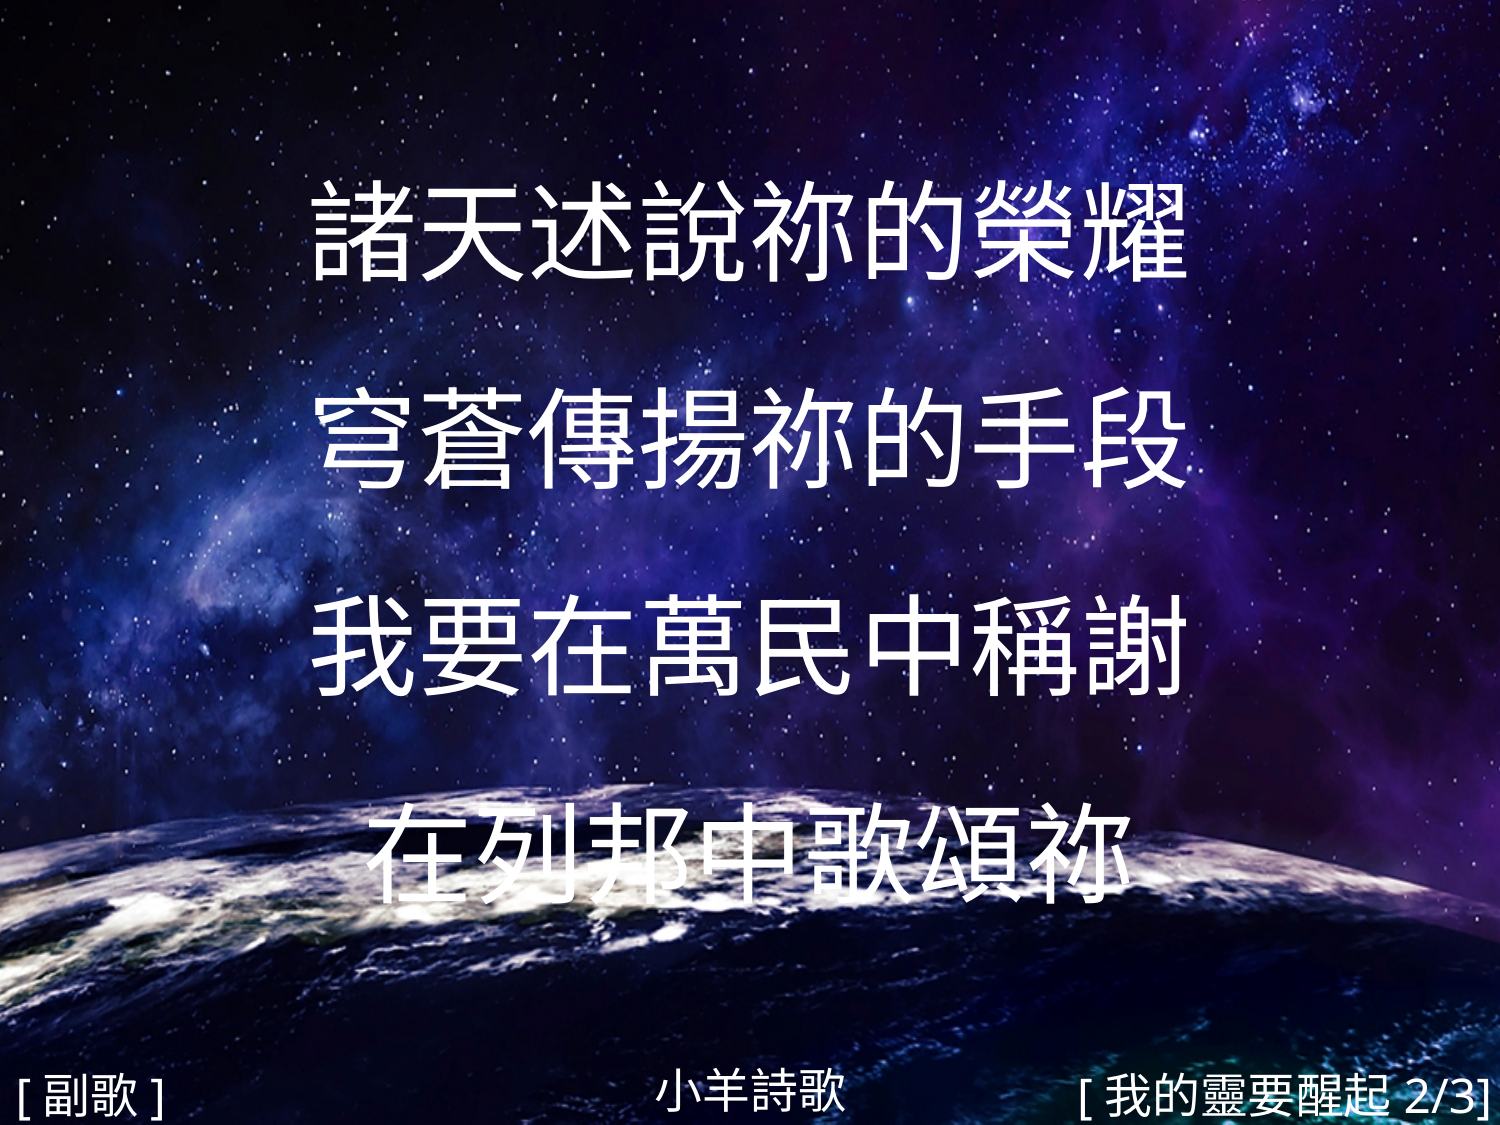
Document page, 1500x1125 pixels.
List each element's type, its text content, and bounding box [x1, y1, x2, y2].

picture [0, 700, 1500, 1053]
picture [0, 0, 1500, 80]
text_box [副歌] [0, 1058, 271, 1125]
text_box 諸天述說祢的榮耀 穹蒼傳揚祢的手段 我要在萬民中稱謝 在列邦中歌頌祢 [0, 80, 1500, 700]
subtitle 小羊詩歌 [0, 1053, 1500, 1125]
title [0, 700, 1494, 710]
text_box [我的靈要醒起2/3] [868, 1058, 1500, 1125]
